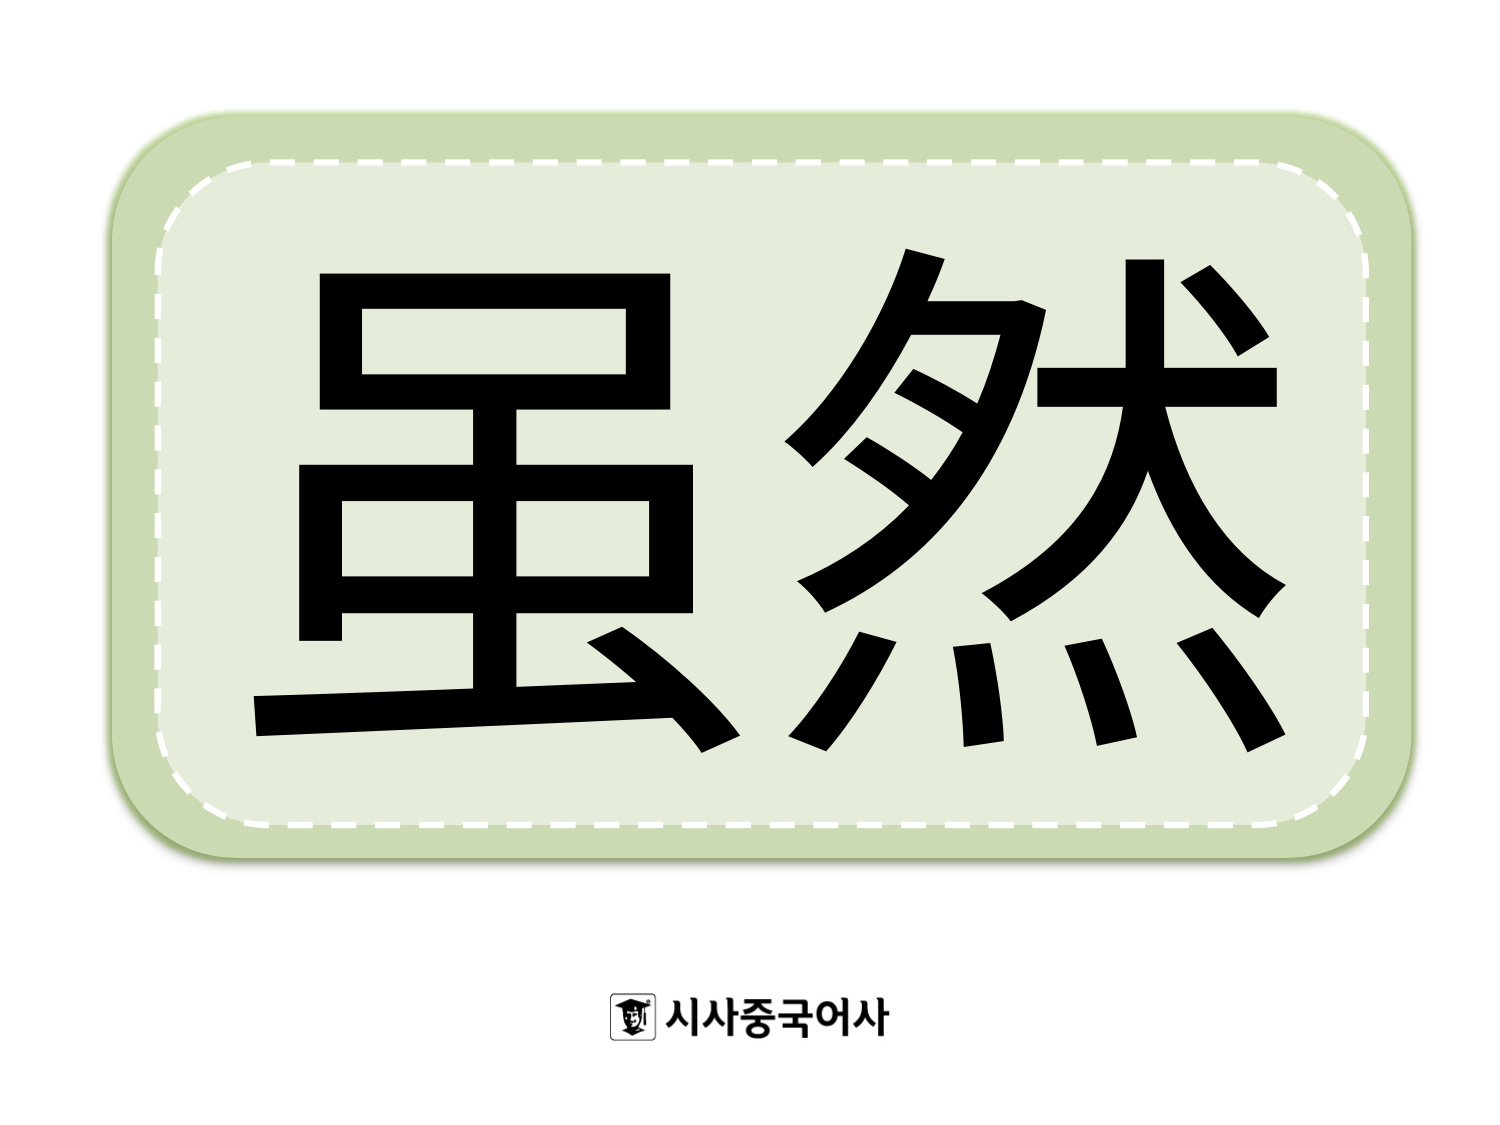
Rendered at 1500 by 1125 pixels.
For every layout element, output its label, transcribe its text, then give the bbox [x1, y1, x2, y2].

text_box 虽然 [162, 160, 1371, 824]
picture [602, 987, 898, 1047]
